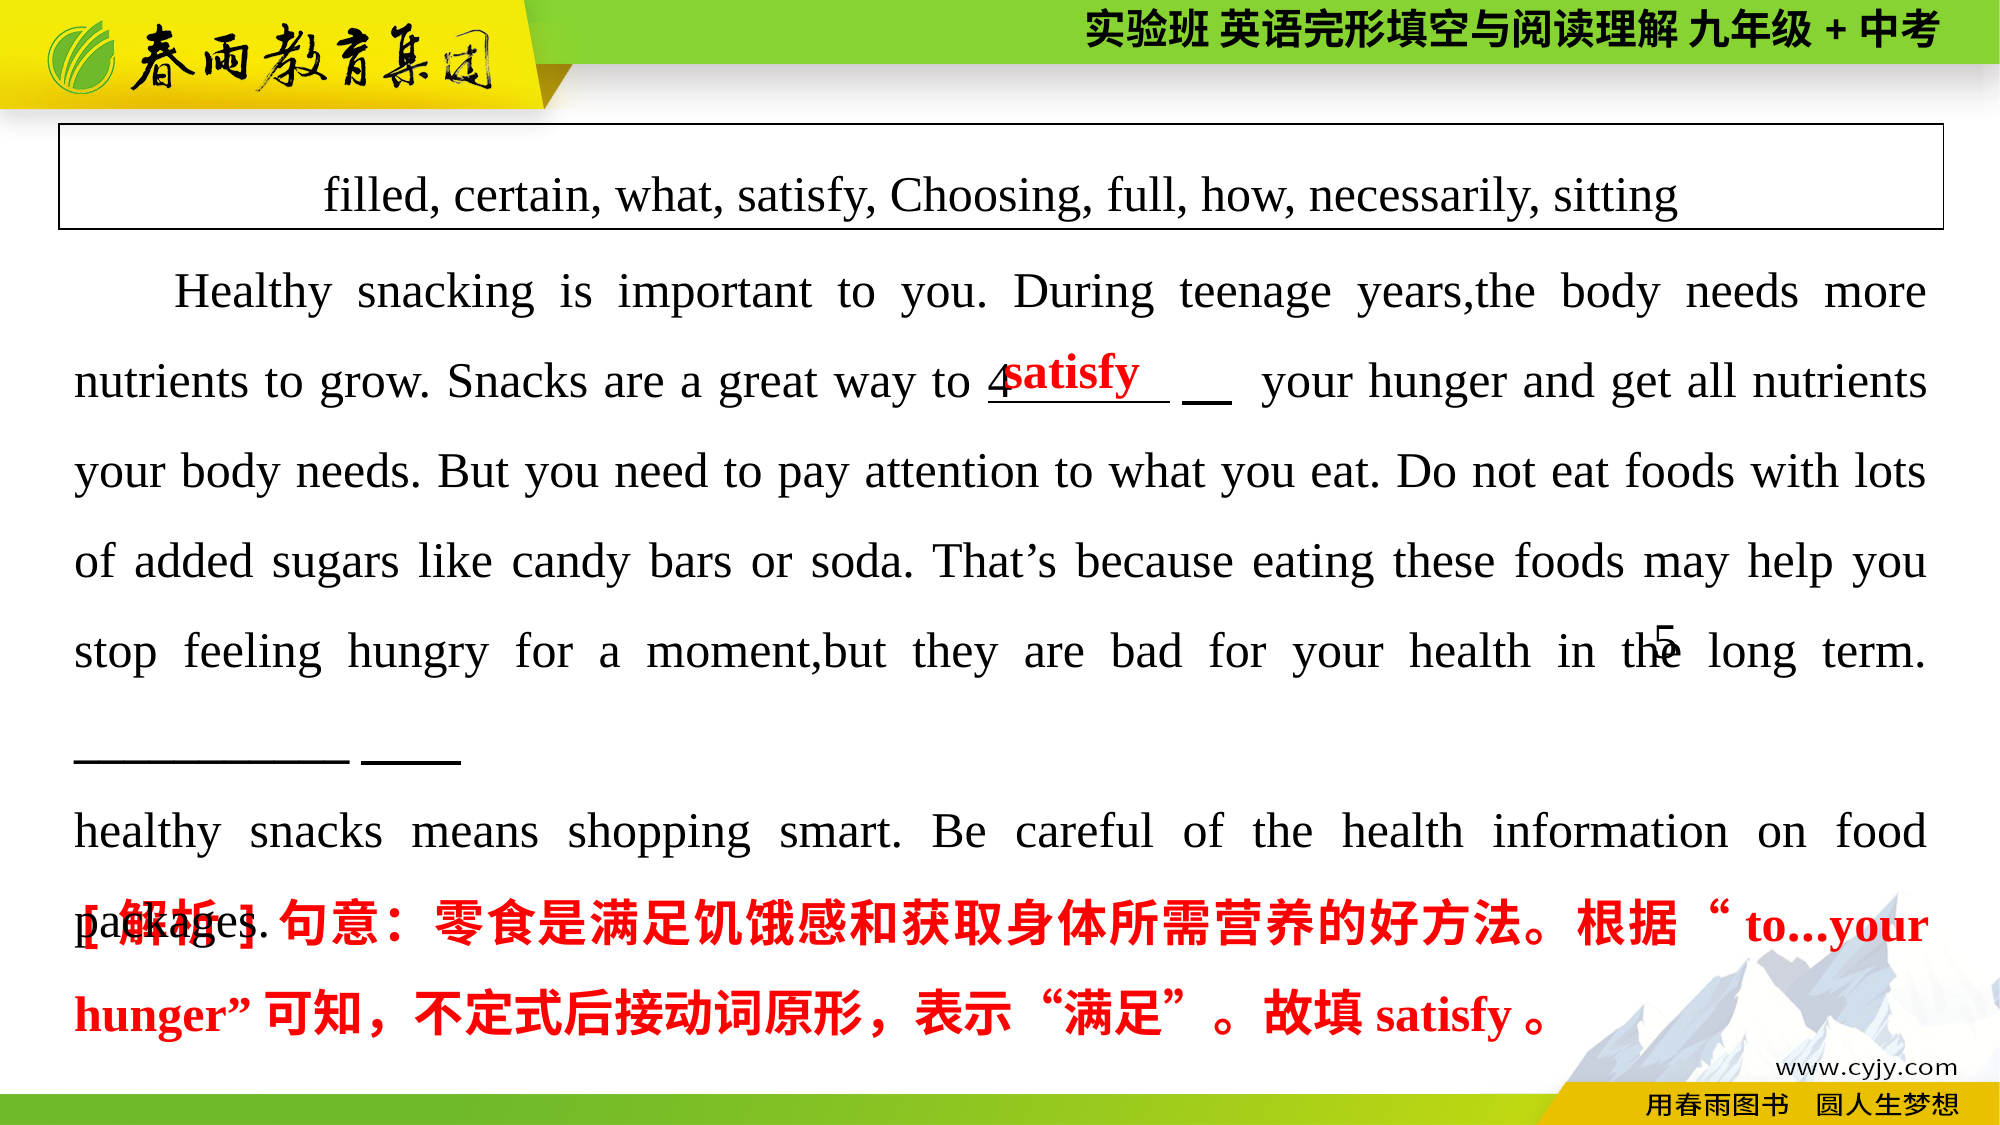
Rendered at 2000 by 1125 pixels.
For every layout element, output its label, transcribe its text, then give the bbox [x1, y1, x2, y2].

text_box satisfy [988, 301, 1156, 407]
text_box filled, certain, what, satisfy, Choosing, full, how, necessarily, sitting [59, 123, 1944, 229]
picture [0, 0, 2000, 1125]
text_box 5 [1638, 601, 1693, 677]
list Healthy snacking is important to you. During teenage years,the body needs more nutrients to grow. Snacks are a great way to 4 your hunger and get all nutrients your body needs. But you need to pay attention to what you eat. Do not eat foods with lots of added sugars like candy bars or soda. That’s because eating these foods may help you stop feeling hungry for a moment,but they are bad for your health in the long term. ___________ healthy snacks means shopping smart. Be careful of the health information on food packages. [59, 229, 1944, 872]
text_box [解析]句意：零食是满足饥饿感和获取身体所需营养的好方法。根据“to...your hunger”可知，不定式后接动词原形，表示“满足”。故填satisfy。 [59, 872, 1944, 1050]
